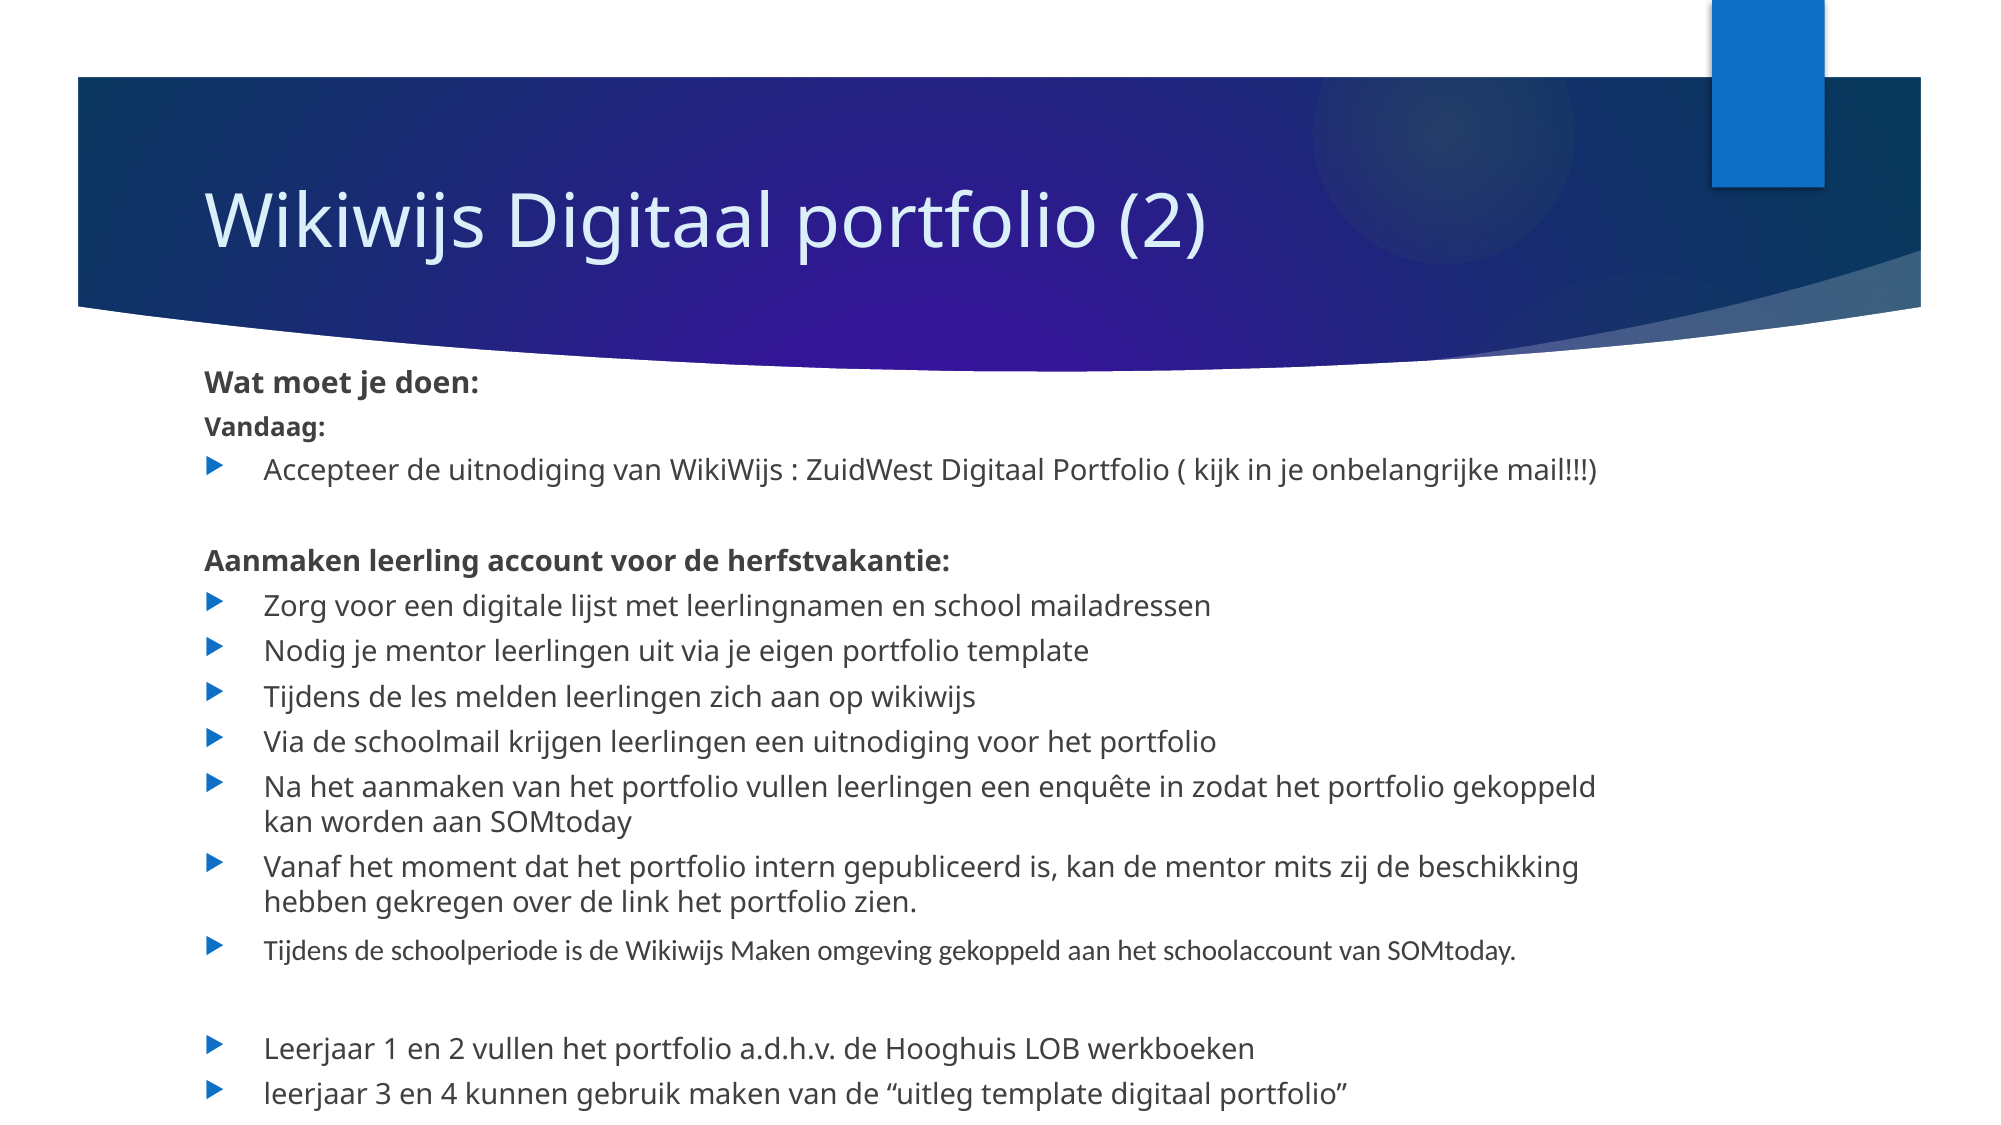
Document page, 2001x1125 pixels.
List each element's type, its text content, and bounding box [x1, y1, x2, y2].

title Wikiwijs Digitaal portfolio (2) [189, 159, 1627, 276]
list Wat moet je doen: Vandaag: Accepteer de uitnodiging van WikiWijs : ZuidWest Digitaal Portfolio ( kijk in je onbelangrijke mail!!!) Aanmaken leerling account voor de herfstvakantie: Zorg voor een digitale lijst met leerlingnamen en school mailadressen Nodig je mentor leerlingen uit via je eigen portfolio template Tijdens de les melden leerlingen zich aan op wikiwijs Via de schoolmail krijgen leerlingen een uitnodiging voor het portfolio Na het aanmaken van het portfolio vullen leerlingen een enquête in zodat het portfolio gekoppeld kan worden aan SOMtoday Vanaf het moment dat het portfolio intern gepubliceerd is, kan de mentor mits zij de beschikking hebben gekregen over de link het portfolio zien. Tijdens de schoolperiode is de Wikiwijs Maken omgeving gekoppeld aan het schoolaccount van SOMtoday. Leerjaar 1 en 2 vullen het portfolio a.d.h.v. de Hooghuis LOB werkboeken leerjaar 3 en 4 kunnen gebruik maken van de “uitleg template digitaal portfolio” [189, 355, 1638, 1125]
